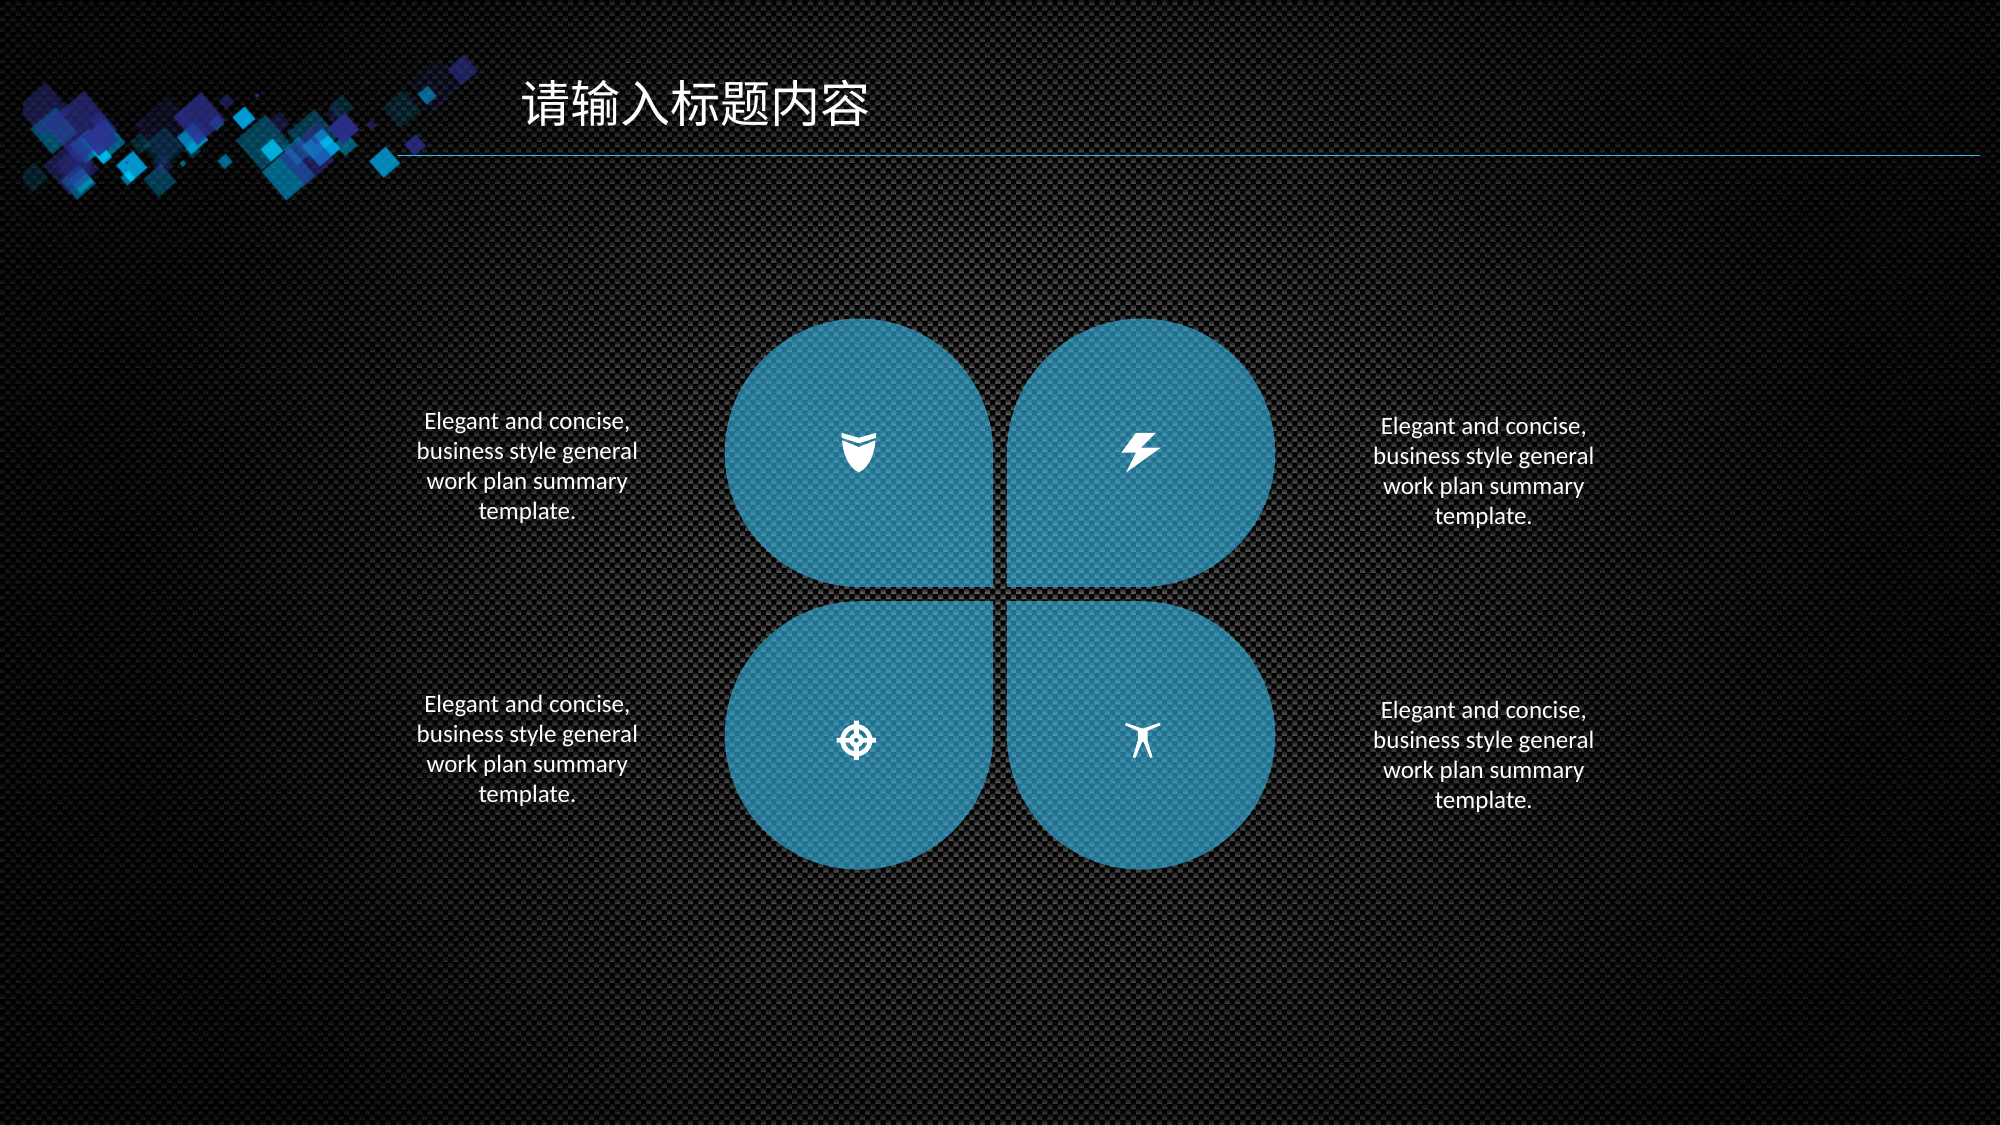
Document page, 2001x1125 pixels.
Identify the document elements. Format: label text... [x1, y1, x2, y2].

text_box Elegant and concise, business style general work plan summary template. [1354, 685, 1614, 821]
picture [0, 0, 2001, 1125]
text_box Elegant and concise, business style general work plan summary template. [397, 680, 658, 816]
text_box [724, 318, 1276, 870]
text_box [23, 48, 1981, 209]
text_box Elegant and concise, business style general work plan summary template. [397, 397, 658, 532]
text_box Elegant and concise, business style general work plan summary template. [1354, 402, 1614, 537]
